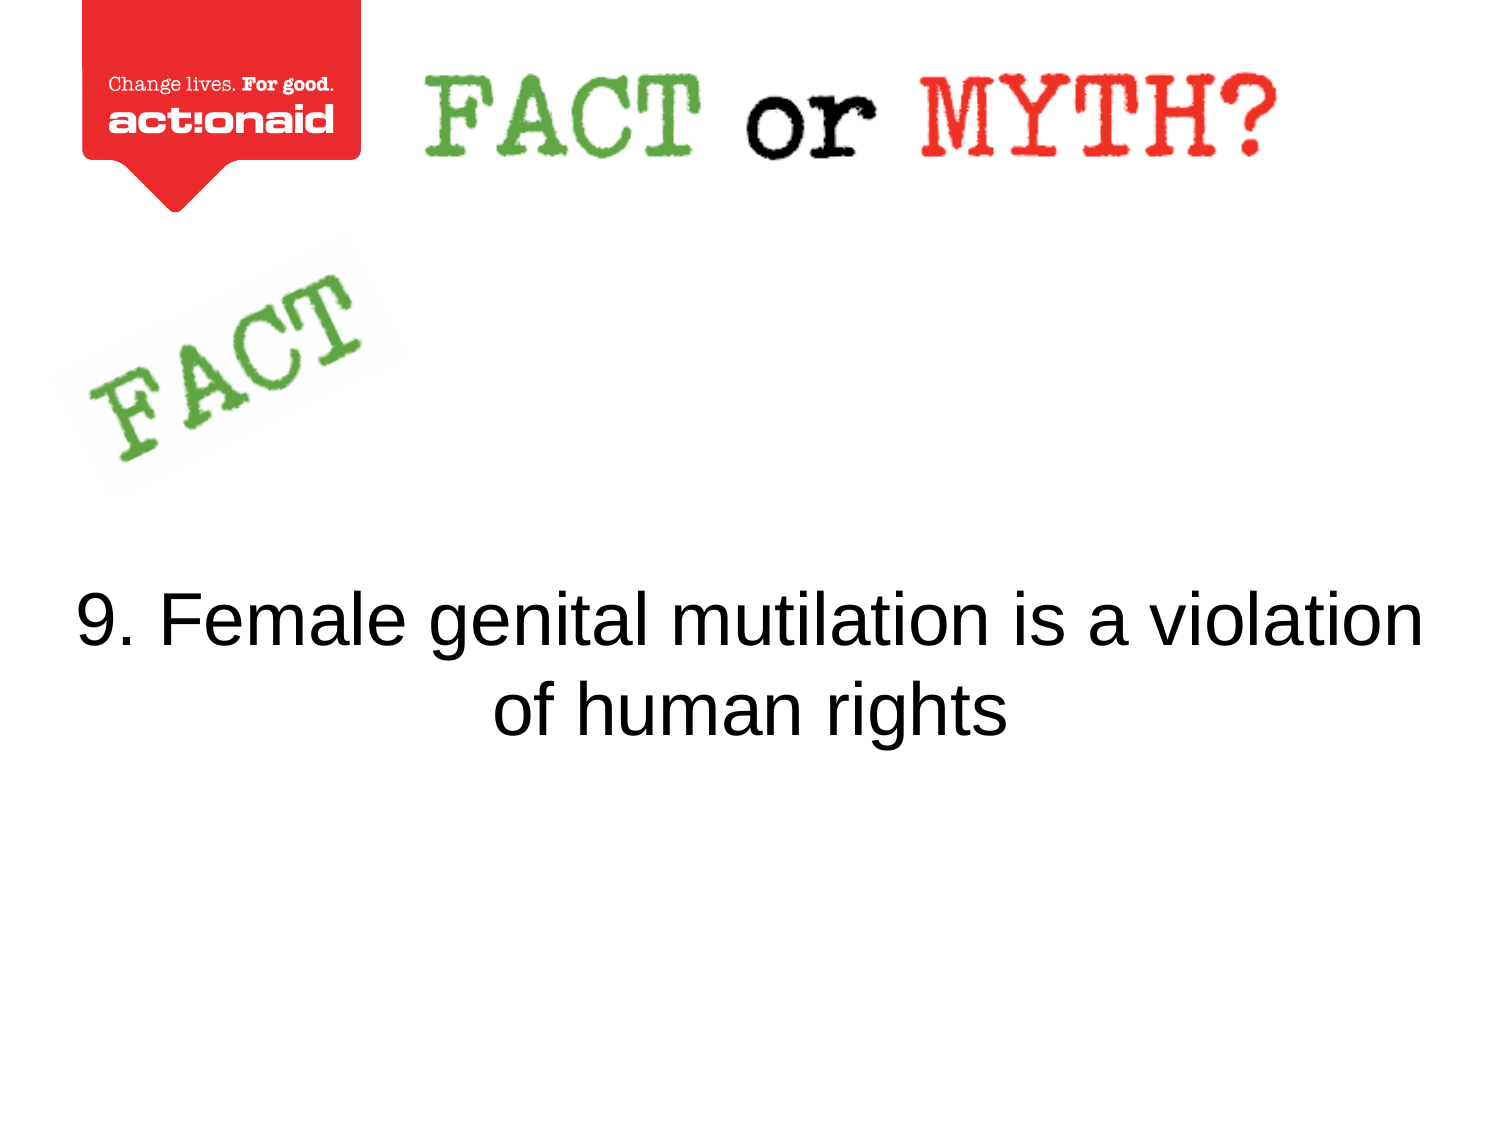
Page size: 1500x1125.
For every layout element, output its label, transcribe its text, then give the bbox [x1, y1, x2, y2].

picture [82, 0, 361, 214]
picture [405, 56, 1294, 182]
text_box 9. Female genital mutilation is a violation of human rights [42, 563, 1459, 758]
picture [55, 236, 404, 497]
